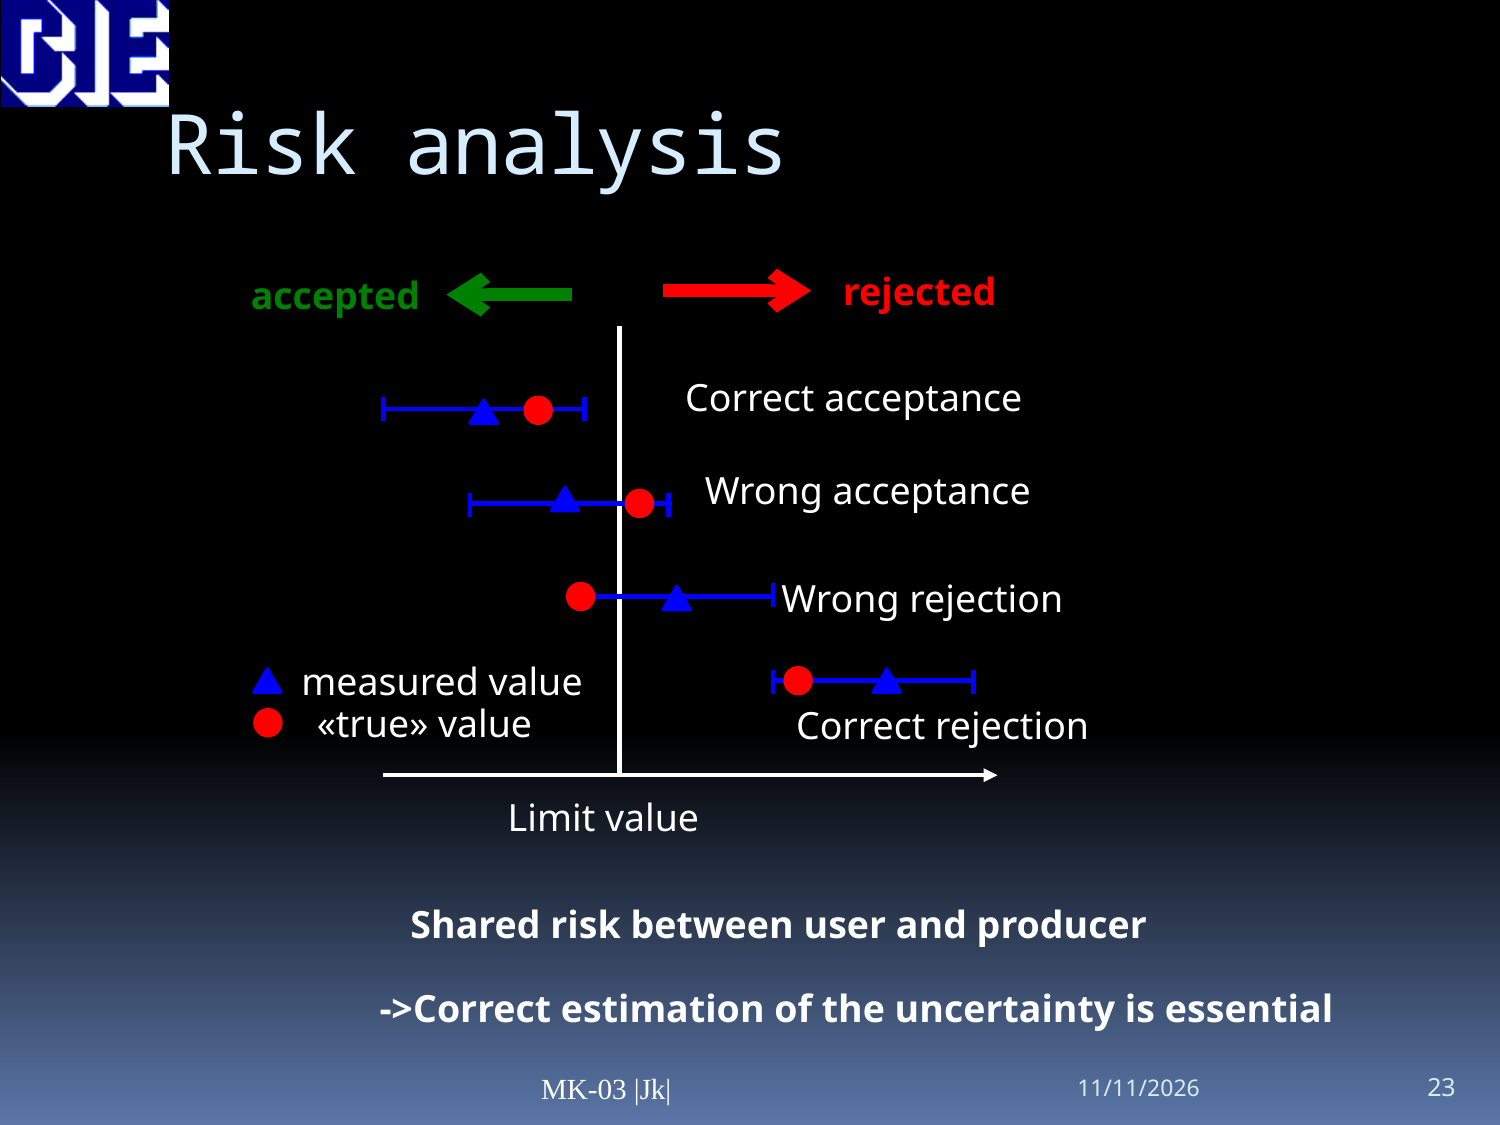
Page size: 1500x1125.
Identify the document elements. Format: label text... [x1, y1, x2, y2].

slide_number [1063, 1052, 1412, 1113]
title Risk analysis [150, 83, 1425, 234]
text_box [631, 513, 651, 519]
text_box [526, 419, 550, 426]
text_box Wrong rejection [766, 567, 1079, 628]
text_box «true» value [302, 692, 548, 753]
text_box [468, 419, 499, 425]
text_box Shared risk between user and producer [395, 893, 1163, 953]
text_box Correct acceptance [670, 366, 1038, 427]
text_box ->Correct estimation of the uncertainty is essential [364, 977, 1350, 1038]
text_box Limit value [492, 786, 715, 847]
text_box [559, 485, 571, 494]
text_box measured value [286, 650, 598, 711]
text_box rejected [828, 260, 1012, 321]
text_box accepted [236, 264, 436, 325]
text_box [661, 606, 692, 612]
footer MK-03 |Jk| [150, 1052, 1063, 1113]
slide_number 23 [1412, 1052, 1488, 1113]
text_box Correct rejection [781, 694, 1105, 755]
text_box [527, 395, 549, 400]
text_box [631, 488, 651, 494]
text_box Wrong acceptance [690, 459, 1046, 520]
text_box [786, 666, 810, 672]
text_box [252, 667, 283, 694]
text_box [253, 708, 283, 738]
text_box [883, 667, 891, 672]
